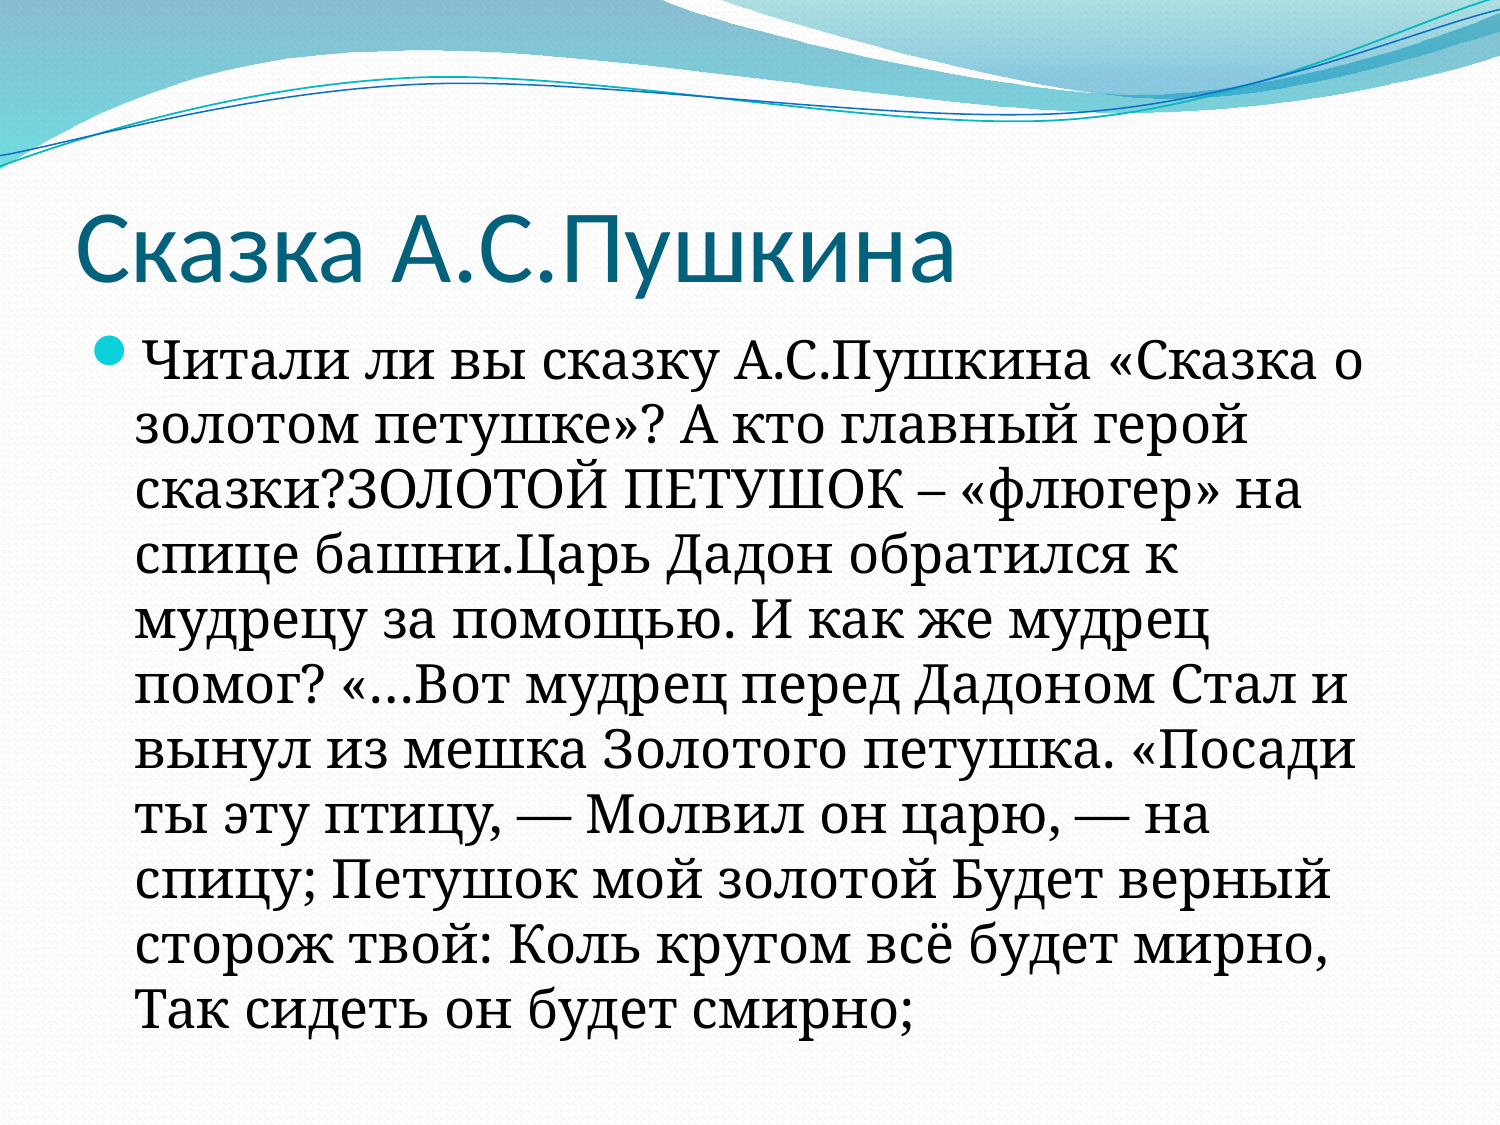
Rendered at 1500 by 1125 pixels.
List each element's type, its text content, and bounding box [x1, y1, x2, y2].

title Сказка А.С.Пушкина [74, 115, 1426, 304]
list Читали ли вы сказку А.С.Пушкина «Сказка о золотом петушке»? А кто главный герой сказки?ЗОЛОТОЙ ПЕТУШОК – «флюгер» на спице башни.Царь Дадон обратился к мудрецу за помощью. И как же мудрец помог? «…Вот мудрец перед Дадоном Стал и вынул из мешка Золотого петушка. «Посади ты эту птицу, — Молвил он царю, — на спицу; Петушок мой золотой Будет верный сторож твой: Коль кругом всё будет мирно, Так сидеть он будет смирно; [74, 317, 1426, 1038]
